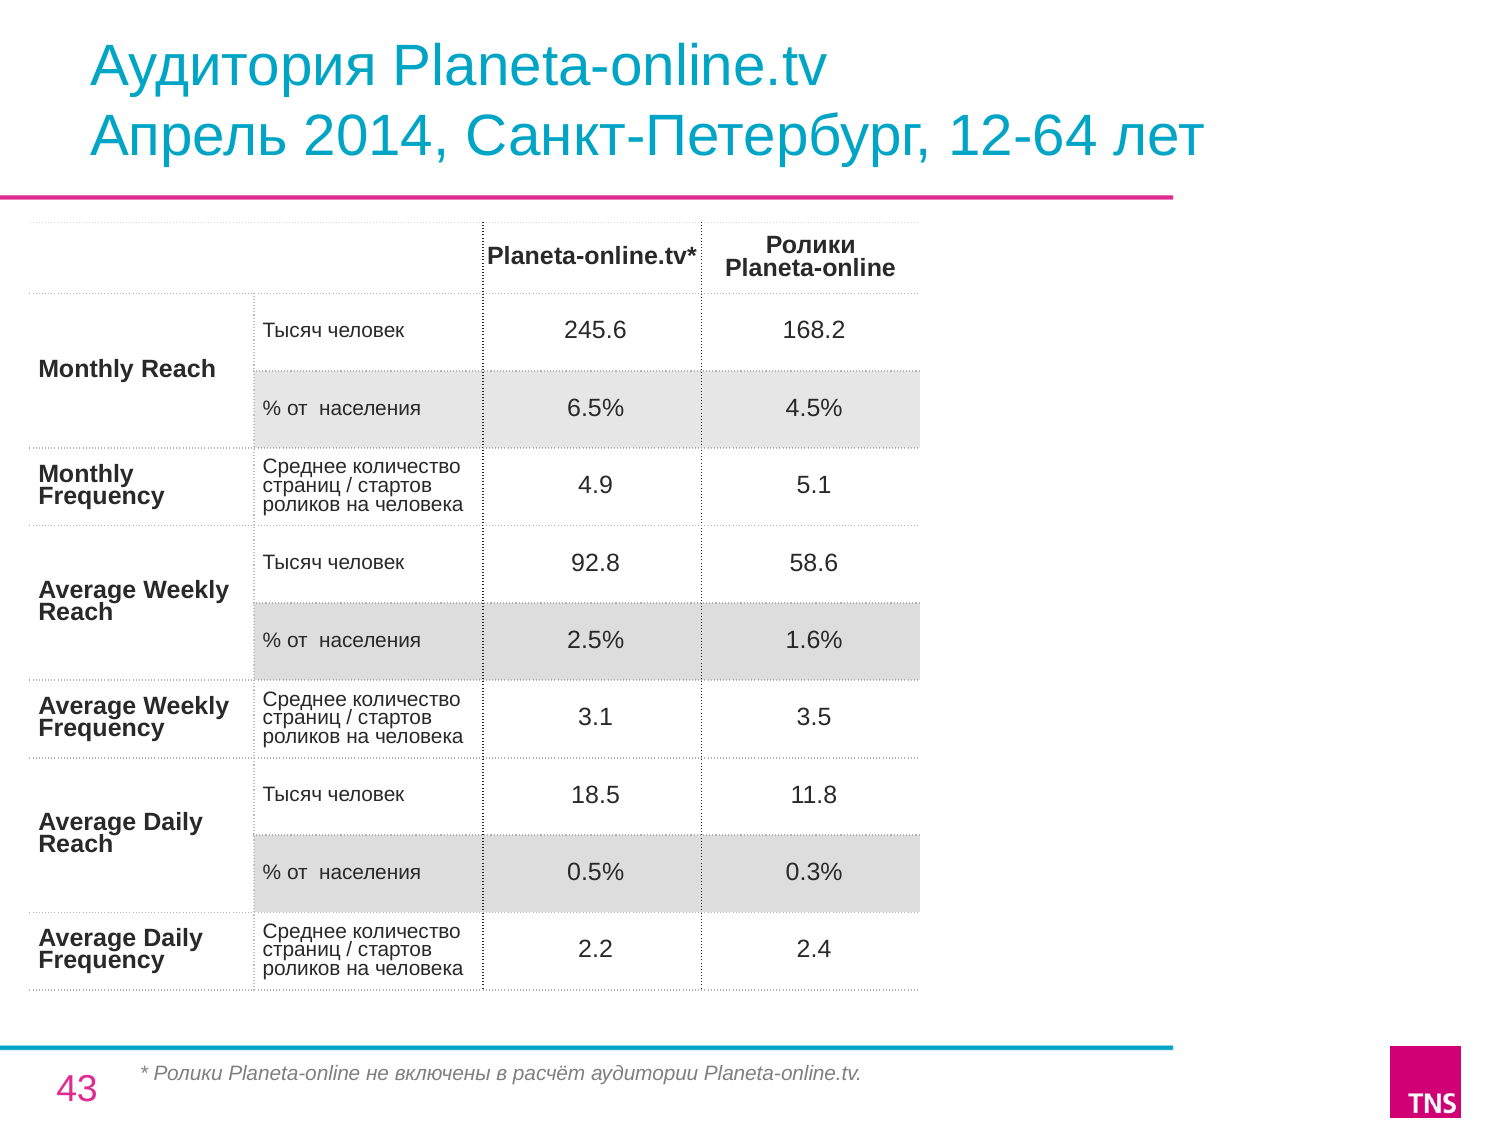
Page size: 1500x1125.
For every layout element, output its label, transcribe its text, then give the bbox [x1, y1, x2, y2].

table_cell % от населения [254, 371, 483, 448]
table_cell 2.5% [483, 603, 701, 680]
table_cell Среднее количество страниц / стартов роликов на человека [254, 680, 483, 758]
table_header Planeta-online.tv* [483, 223, 701, 294]
table_cell Average Weekly Frequency [29, 680, 254, 758]
table_cell % от населения [254, 603, 483, 680]
table_cell 6.5% [483, 371, 701, 448]
table_cell 3.1 [483, 680, 701, 758]
table_cell 2.2 [483, 912, 701, 990]
table_cell 5.1 [701, 448, 920, 526]
table_cell Average Daily Frequency [29, 912, 254, 990]
table_cell 4.5% [701, 371, 920, 448]
table_cell Тысяч человек [254, 758, 483, 835]
table_cell Тысяч человек [254, 526, 483, 603]
table_header [29, 223, 483, 294]
table_cell Monthly Frequency [29, 448, 254, 526]
table_cell Average Daily Reach [29, 758, 254, 912]
table_cell Monthly Reach [29, 294, 254, 448]
table_cell Среднее количество страниц / стартов роликов на человека [254, 912, 483, 990]
title Аудитория Planeta-online.tv Апрель 2014, Санкт-Петербург, 12-64 лет [74, 8, 1476, 187]
table_cell 92.8 [483, 526, 701, 603]
text_box * Ролики Planeta-online не включены в расчёт аудитории Planeta-online.tv. [124, 1052, 1463, 1092]
table_cell Тысяч человек [254, 294, 483, 371]
table_cell 3.5 [701, 680, 920, 758]
table_cell 2.4 [701, 912, 920, 990]
table_cell 168.2 [701, 294, 920, 371]
table_cell 245.6 [483, 294, 701, 371]
table_cell 18.5 [483, 758, 701, 835]
table_cell % от населения [254, 835, 483, 912]
picture [0, 0, 1500, 1125]
table_cell 11.8 [701, 758, 920, 835]
table_cell 0.3% [701, 835, 920, 912]
table_cell 58.6 [701, 526, 920, 603]
table_cell Среднее количество страниц / стартов роликов на человека [254, 448, 483, 526]
table_header Ролики Planeta-online [701, 223, 920, 294]
slide_number 43 [40, 1055, 392, 1125]
table_cell 4.9 [483, 448, 701, 526]
table_cell 0.5% [483, 835, 701, 912]
table_cell 1.6% [701, 603, 920, 680]
table_cell Average Weekly Reach [29, 526, 254, 680]
